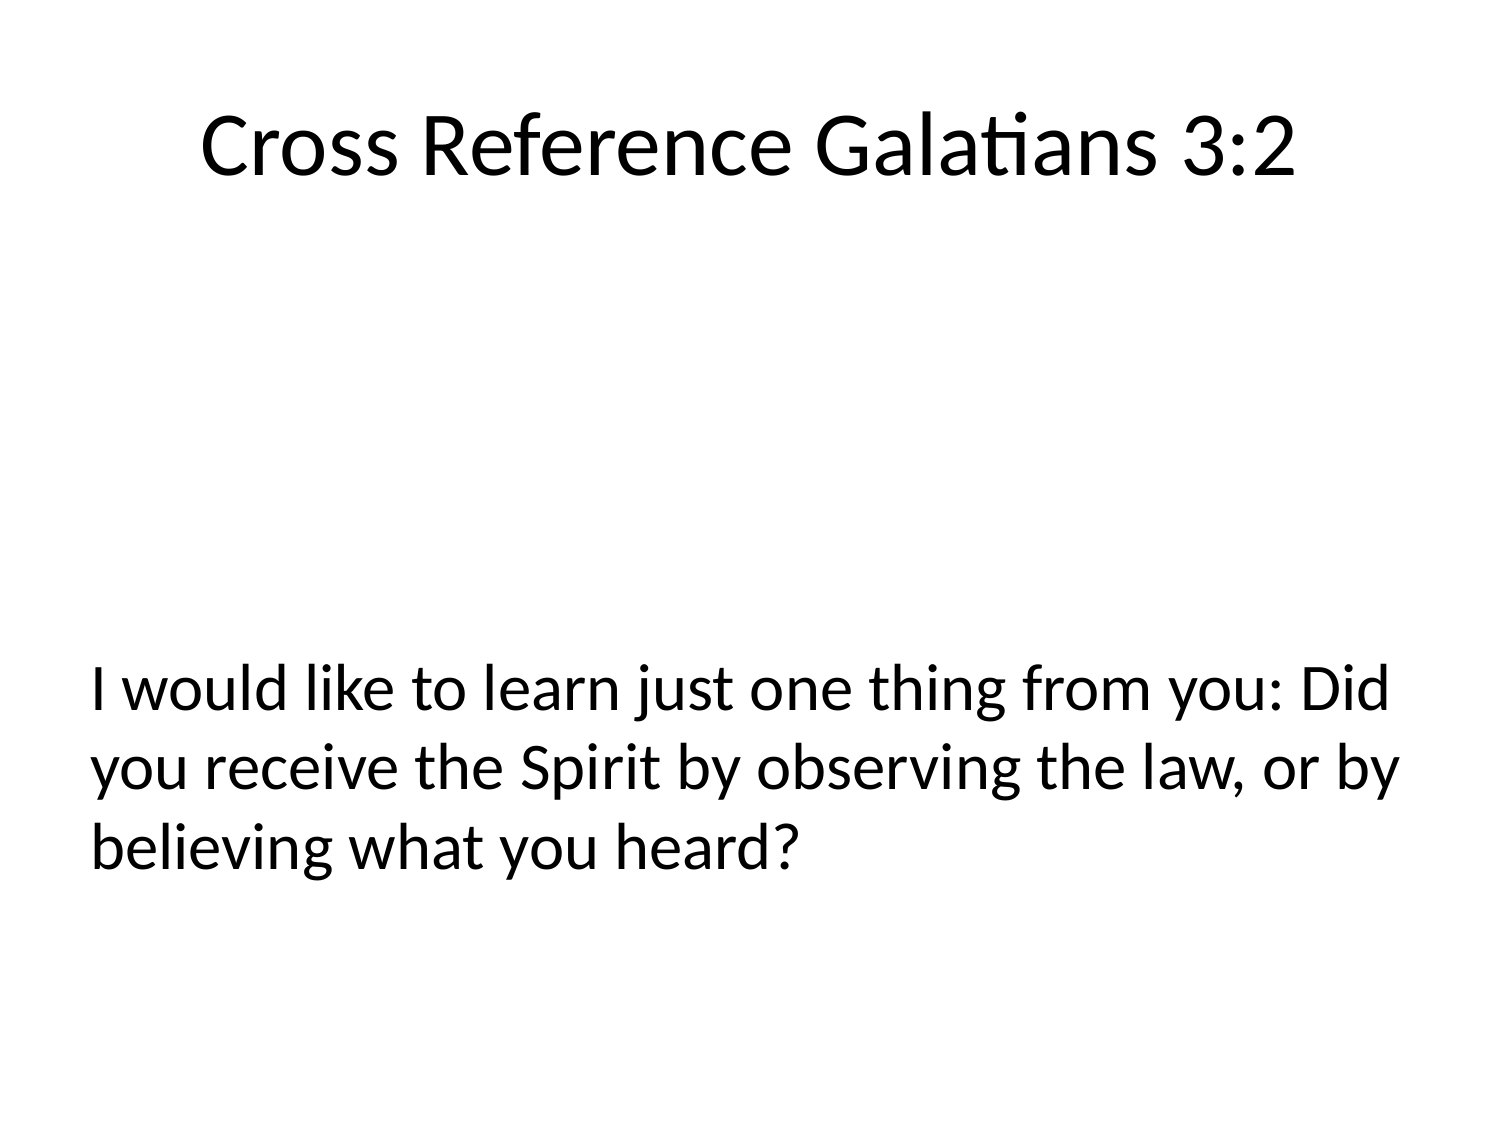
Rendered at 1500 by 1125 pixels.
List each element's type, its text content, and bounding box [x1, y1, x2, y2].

title Cross Reference Galatians 3:2 [75, 45, 1425, 233]
list I would like to learn just one thing from you: Did you receive the Spirit by observing the law, or by believing what you heard? [75, 262, 1425, 1005]
